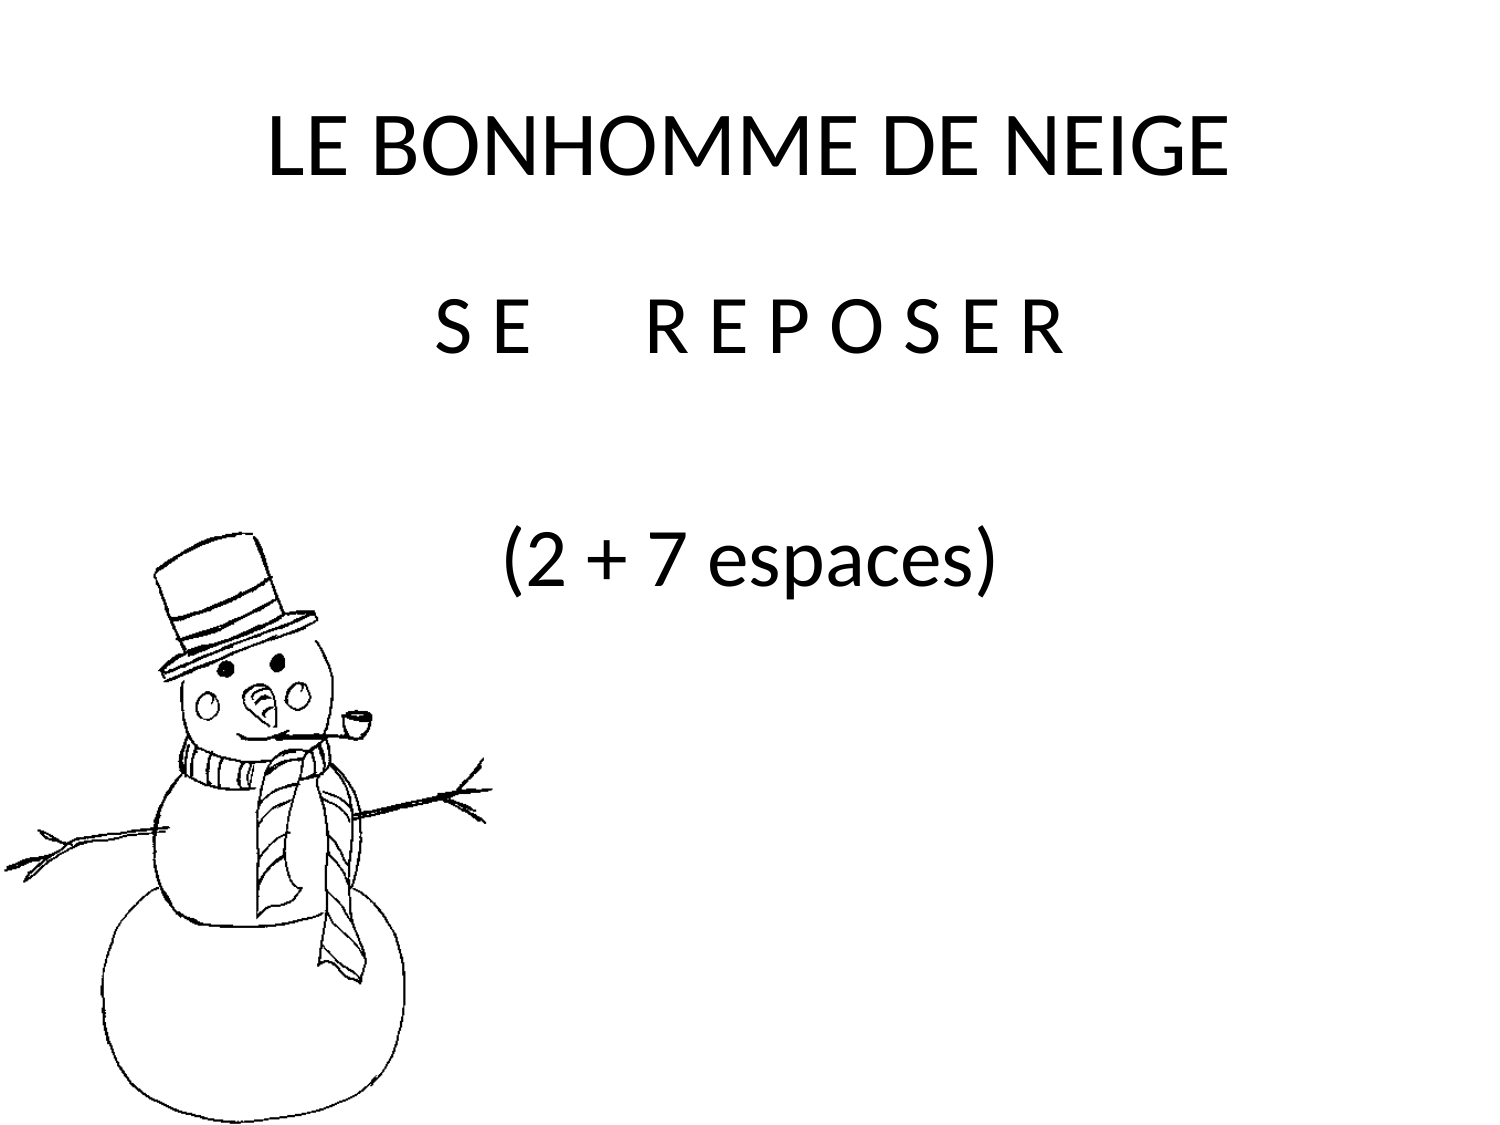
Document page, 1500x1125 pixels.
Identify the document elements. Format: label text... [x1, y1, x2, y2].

picture [0, 524, 496, 1125]
title LE BONHOMME DE NEIGE [75, 45, 1425, 233]
list S E R E P O S E R (2 + 7 espaces) [75, 262, 1425, 1005]
